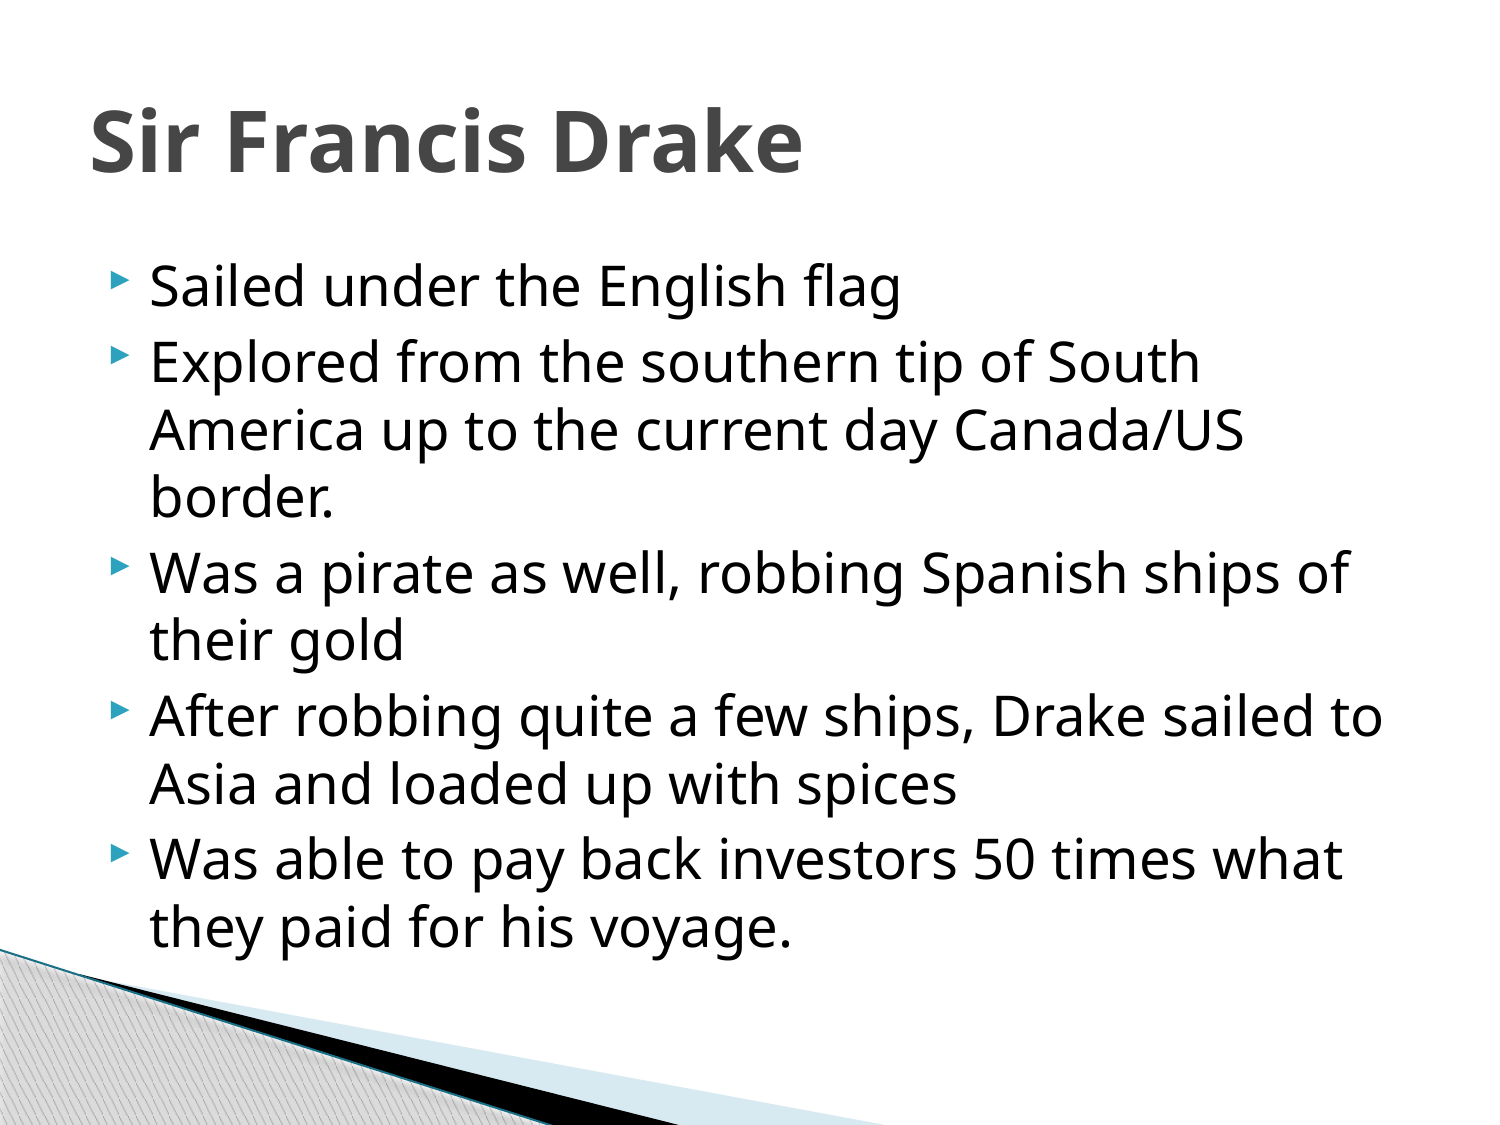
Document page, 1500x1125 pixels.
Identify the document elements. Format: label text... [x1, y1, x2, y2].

list Sailed under the English flag Explored from the southern tip of South America up to the current day Canada/US border. Was a pirate as well, robbing Spanish ships of their gold After robbing quite a few ships, Drake sailed to Asia and loaded up with spices Was able to pay back investors 50 times what they paid for his voyage. [75, 243, 1425, 986]
title Sir Francis Drake [75, 45, 1425, 233]
